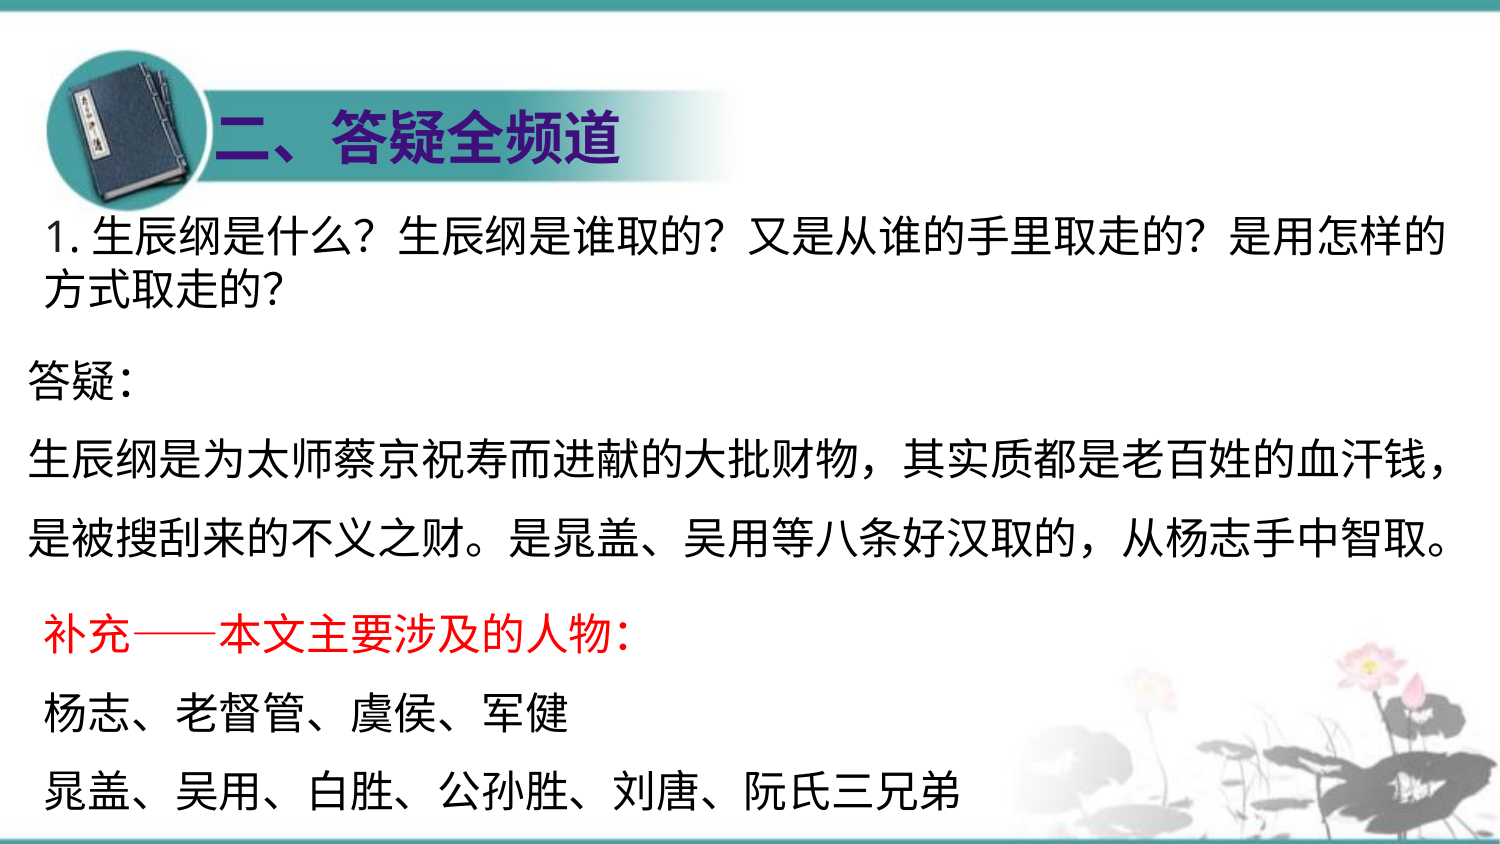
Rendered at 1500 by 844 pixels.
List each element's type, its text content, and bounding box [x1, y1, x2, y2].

text_box 补充——本文主要涉及的人物： 杨志、老督管、虞侯、军健 晁盖、吴用、白胜、公孙胜、刘唐、阮氏三兄弟 [29, 573, 1303, 825]
picture [0, 0, 1500, 844]
text_box 二、答疑全频道 [199, 93, 1249, 179]
text_box 1.生辰纲是什么？生辰纲是谁取的？又是从谁的手里取走的？是用怎样的方式取走的？ [29, 201, 1500, 319]
text_box 答疑： 生辰纲是为太师蔡京祝寿而进献的大批财物，其实质都是老百姓的血汗钱，是被搜刮来的不义之财。是晁盖、吴用等八条好汉取的，从杨志手中智取。 [12, 319, 1500, 571]
